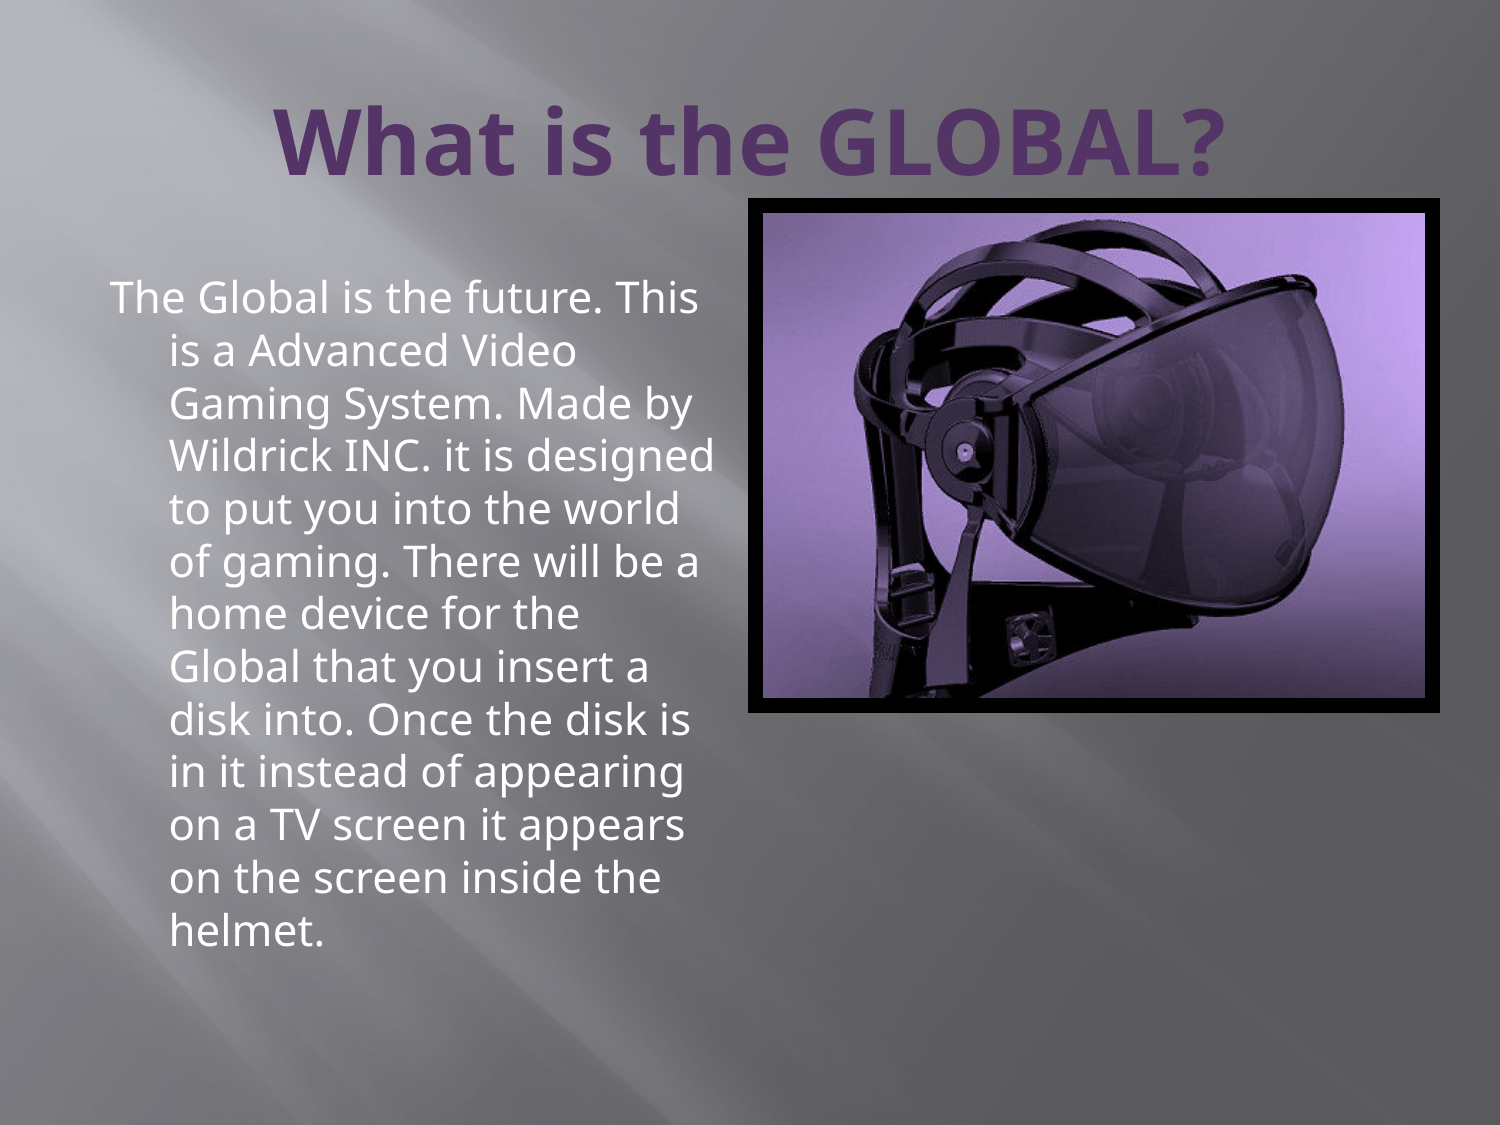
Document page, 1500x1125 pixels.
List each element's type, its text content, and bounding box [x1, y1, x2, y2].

list The Global is the future. This is a Advanced Video Gaming System. Made by Wildrick INC. it is designed to put you into the world of gaming. There will be a home device for the Global that you insert a disk into. Once the disk is in it instead of appearing on a TV screen it appears on the screen inside the helmet. [75, 262, 738, 1005]
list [762, 212, 1426, 699]
title What is the GLOBAL? [75, 45, 1425, 233]
